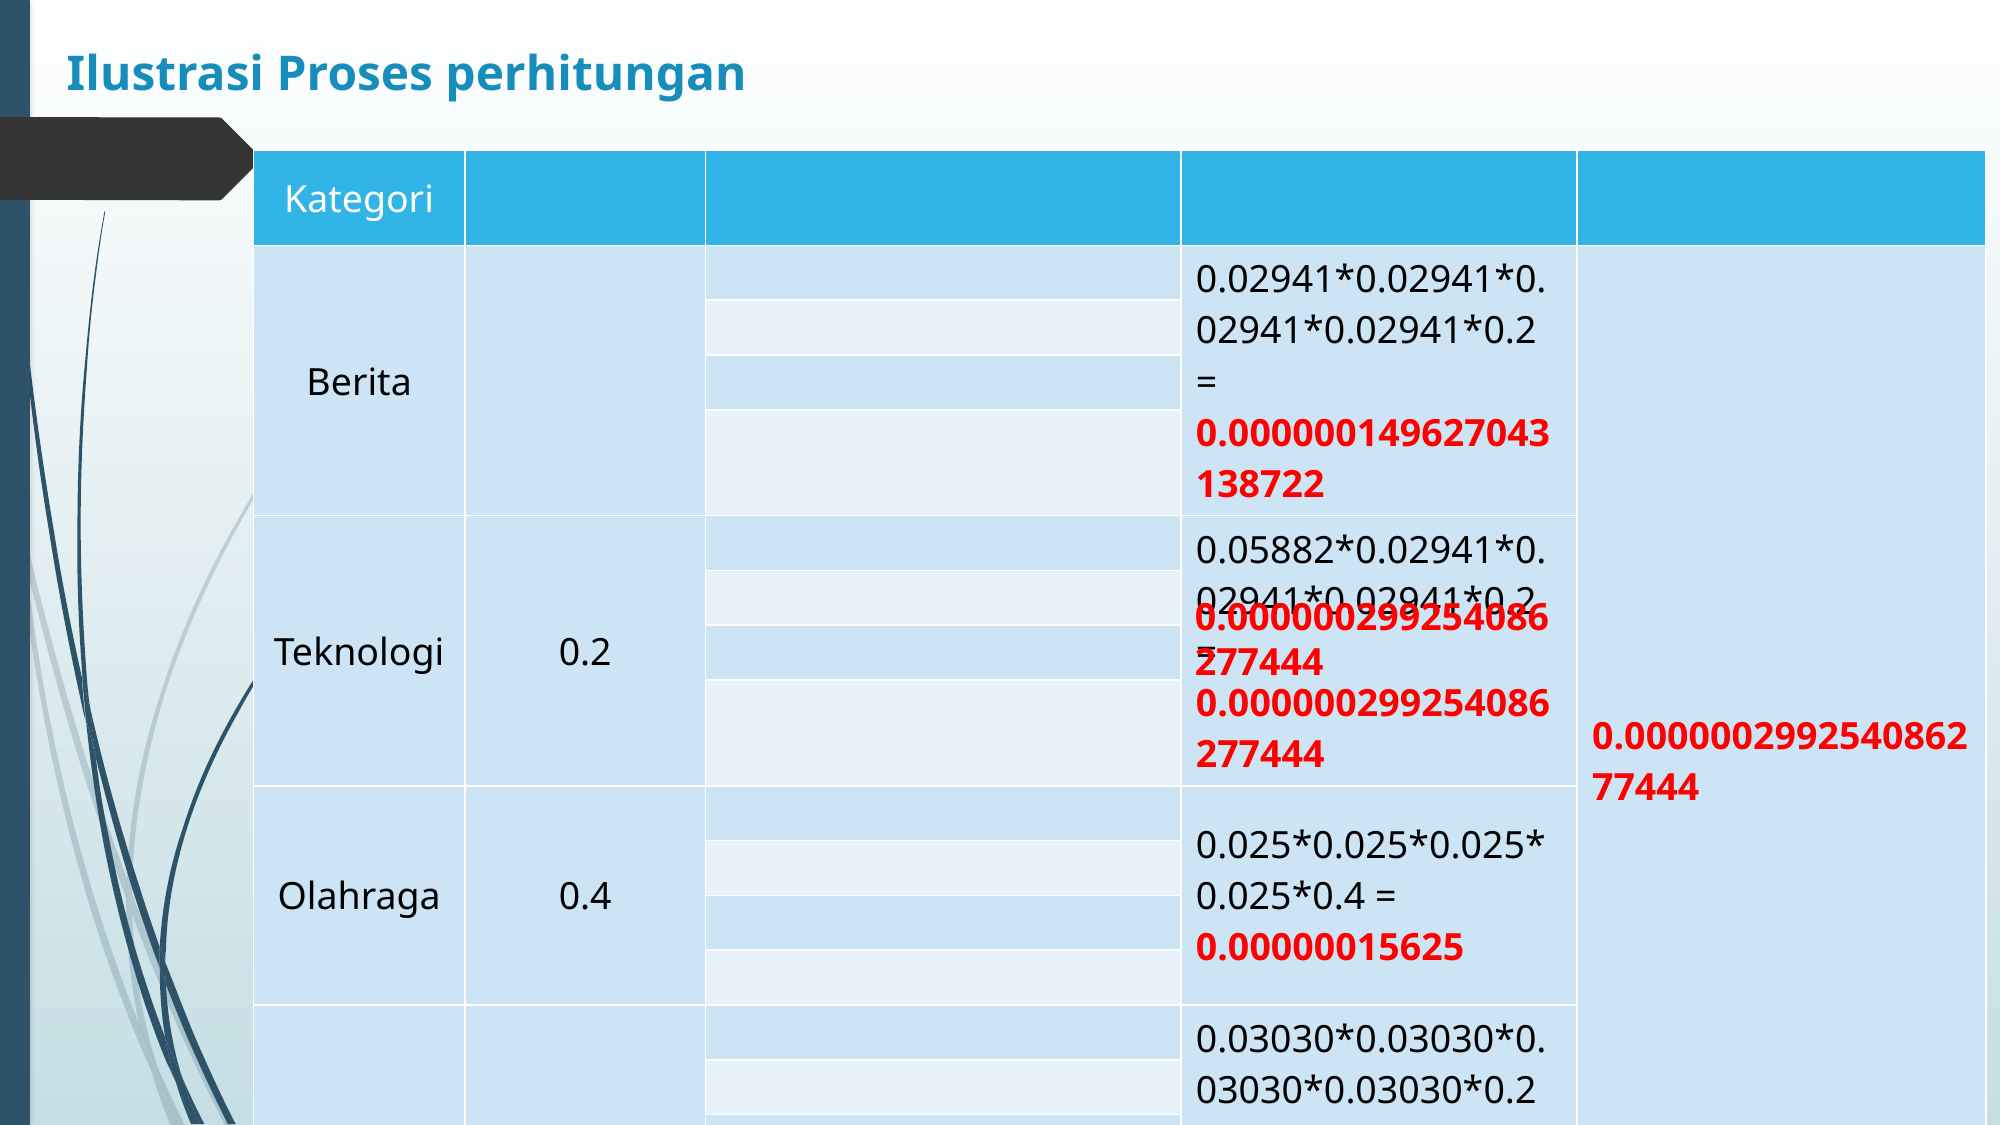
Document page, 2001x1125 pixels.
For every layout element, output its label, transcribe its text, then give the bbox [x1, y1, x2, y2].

text_box 0.000000299254086 277444 [1179, 585, 1565, 691]
text_box Ilustrasi Proses perhitungan [51, 31, 818, 153]
